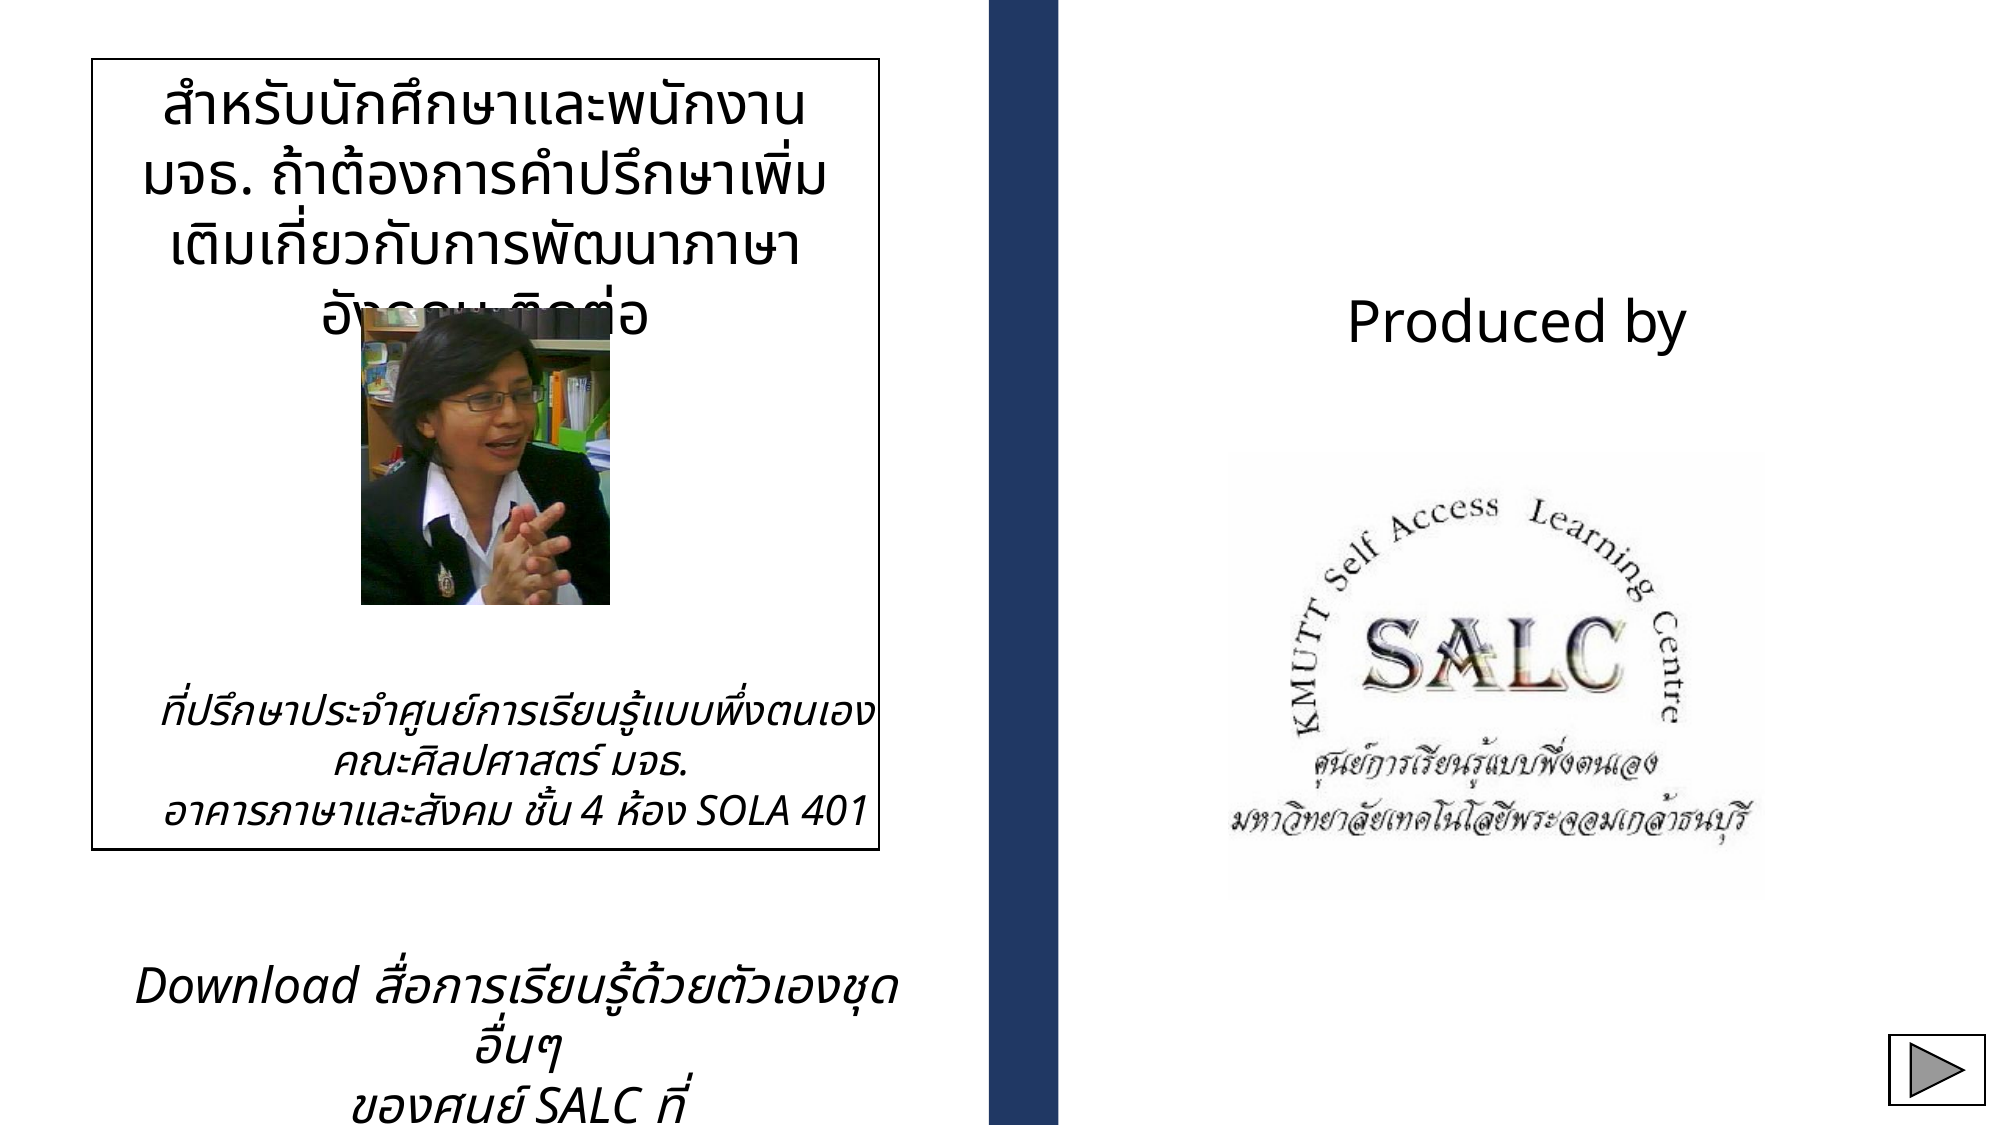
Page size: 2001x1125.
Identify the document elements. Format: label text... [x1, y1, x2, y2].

text_box ที่ปรึกษาประจำศูนย์การเรียนรู้แบบพึ่งตนเอง คณะศิลปศาสตร์ มจธ. อาคารภาษาและสังคม ชั้น 4 ห้อง SOLA 401 Download สื่อการเรียนรู้ด้วยตัวเองชุดอื่นๆ ของศูนย์ SALC ที่ http://kmuttsalc.wikispaces.com [115, 676, 917, 1125]
text_box [1888, 1034, 1986, 1106]
table_header Produced by [1305, 271, 1728, 367]
text_box [988, 0, 1059, 1125]
picture [361, 308, 610, 605]
picture [1228, 452, 1765, 900]
text_box สำหรับนักศึกษาและพนักงาน มจธ. ถ้าต้องการคำปรึกษาเพิ่มเติมเกี่ยวกับการพัฒนาภาษาอังกฤษ ติดต่อ [91, 58, 880, 851]
